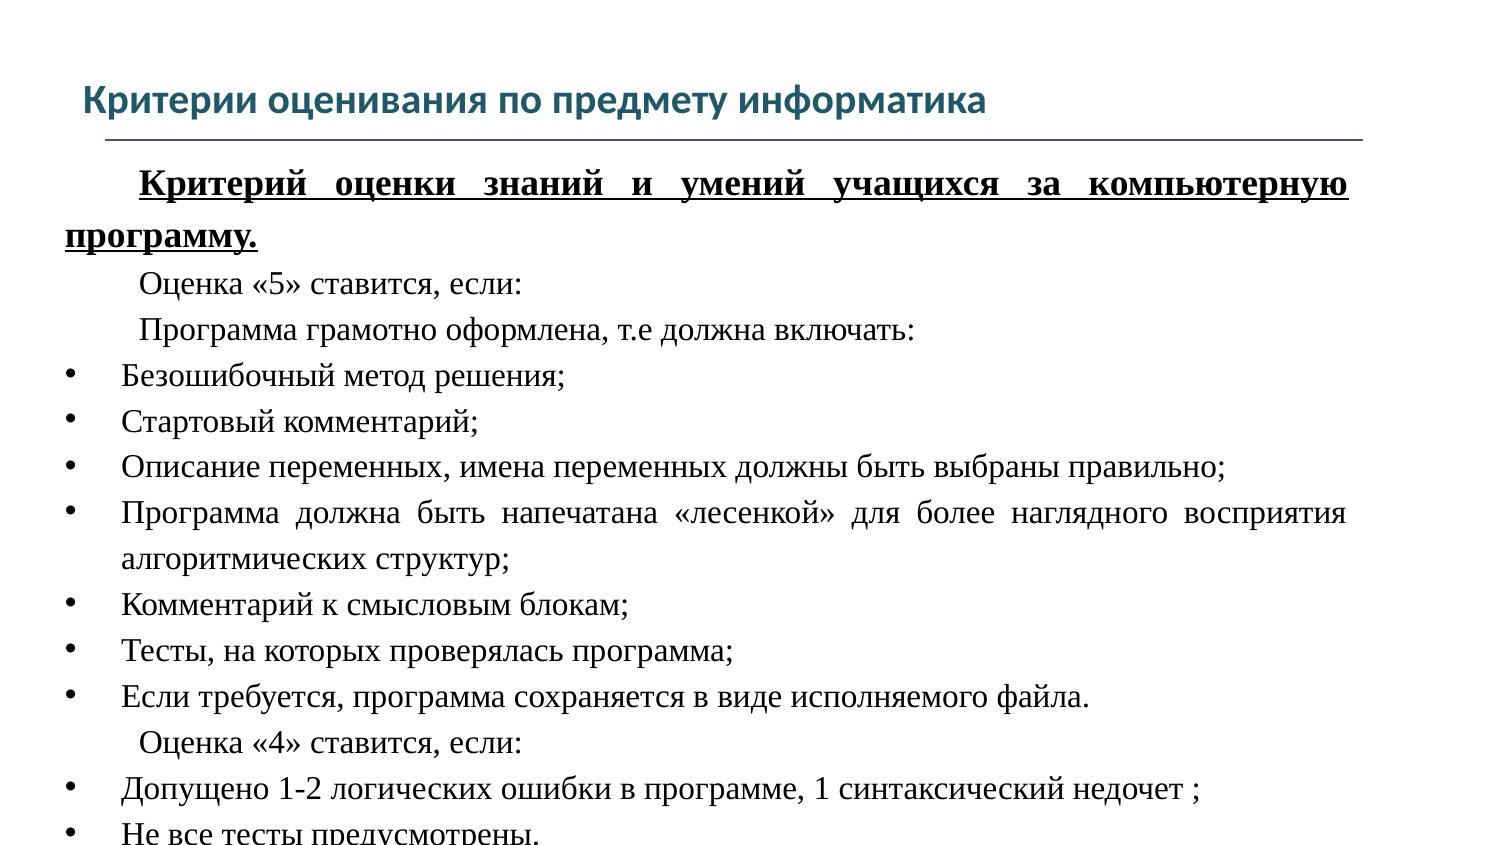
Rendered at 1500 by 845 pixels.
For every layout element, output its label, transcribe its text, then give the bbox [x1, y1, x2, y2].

text_box Критерий оценки знаний и умений учащихся за компьютерную программу. Оценка «5» ставится, если: Программа грамотно оформлена, т.е должна включать: Безошибочный метод решения; Стартовый комментарий; Описание переменных, имена переменных должны быть выбраны правильно; Программа должна быть напечатана «лесенкой» для более наглядного восприятия алгоритмических структур; Комментарий к смысловым блокам; Тесты, на которых проверялась программа; Если требуется, программа сохраняется в виде исполняемого файла. Оценка «4» ставится, если: Допущено 1-2 логических ошибки в программе, 1 синтаксический недочет ; Не все тесты предусмотрены. [50, 144, 1364, 845]
title Критерии оценивания по предмету информатика [83, 28, 1417, 213]
